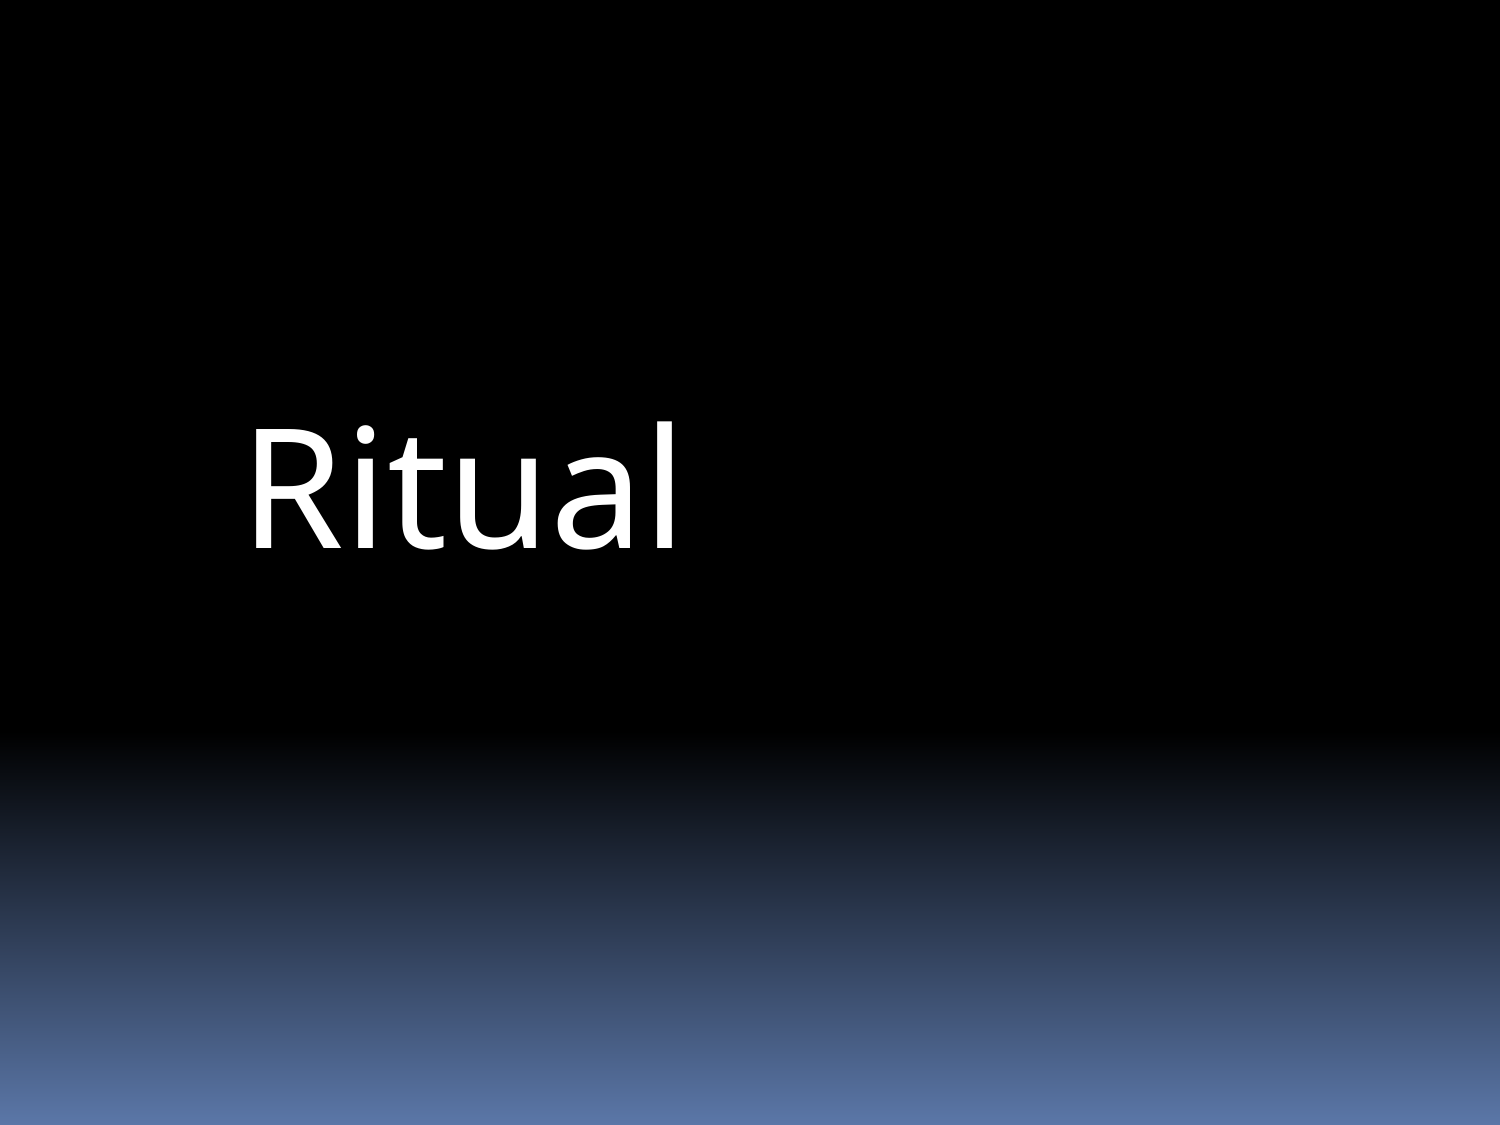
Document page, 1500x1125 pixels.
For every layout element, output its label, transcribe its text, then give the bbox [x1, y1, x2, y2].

text_box Ritual [225, 374, 1301, 590]
